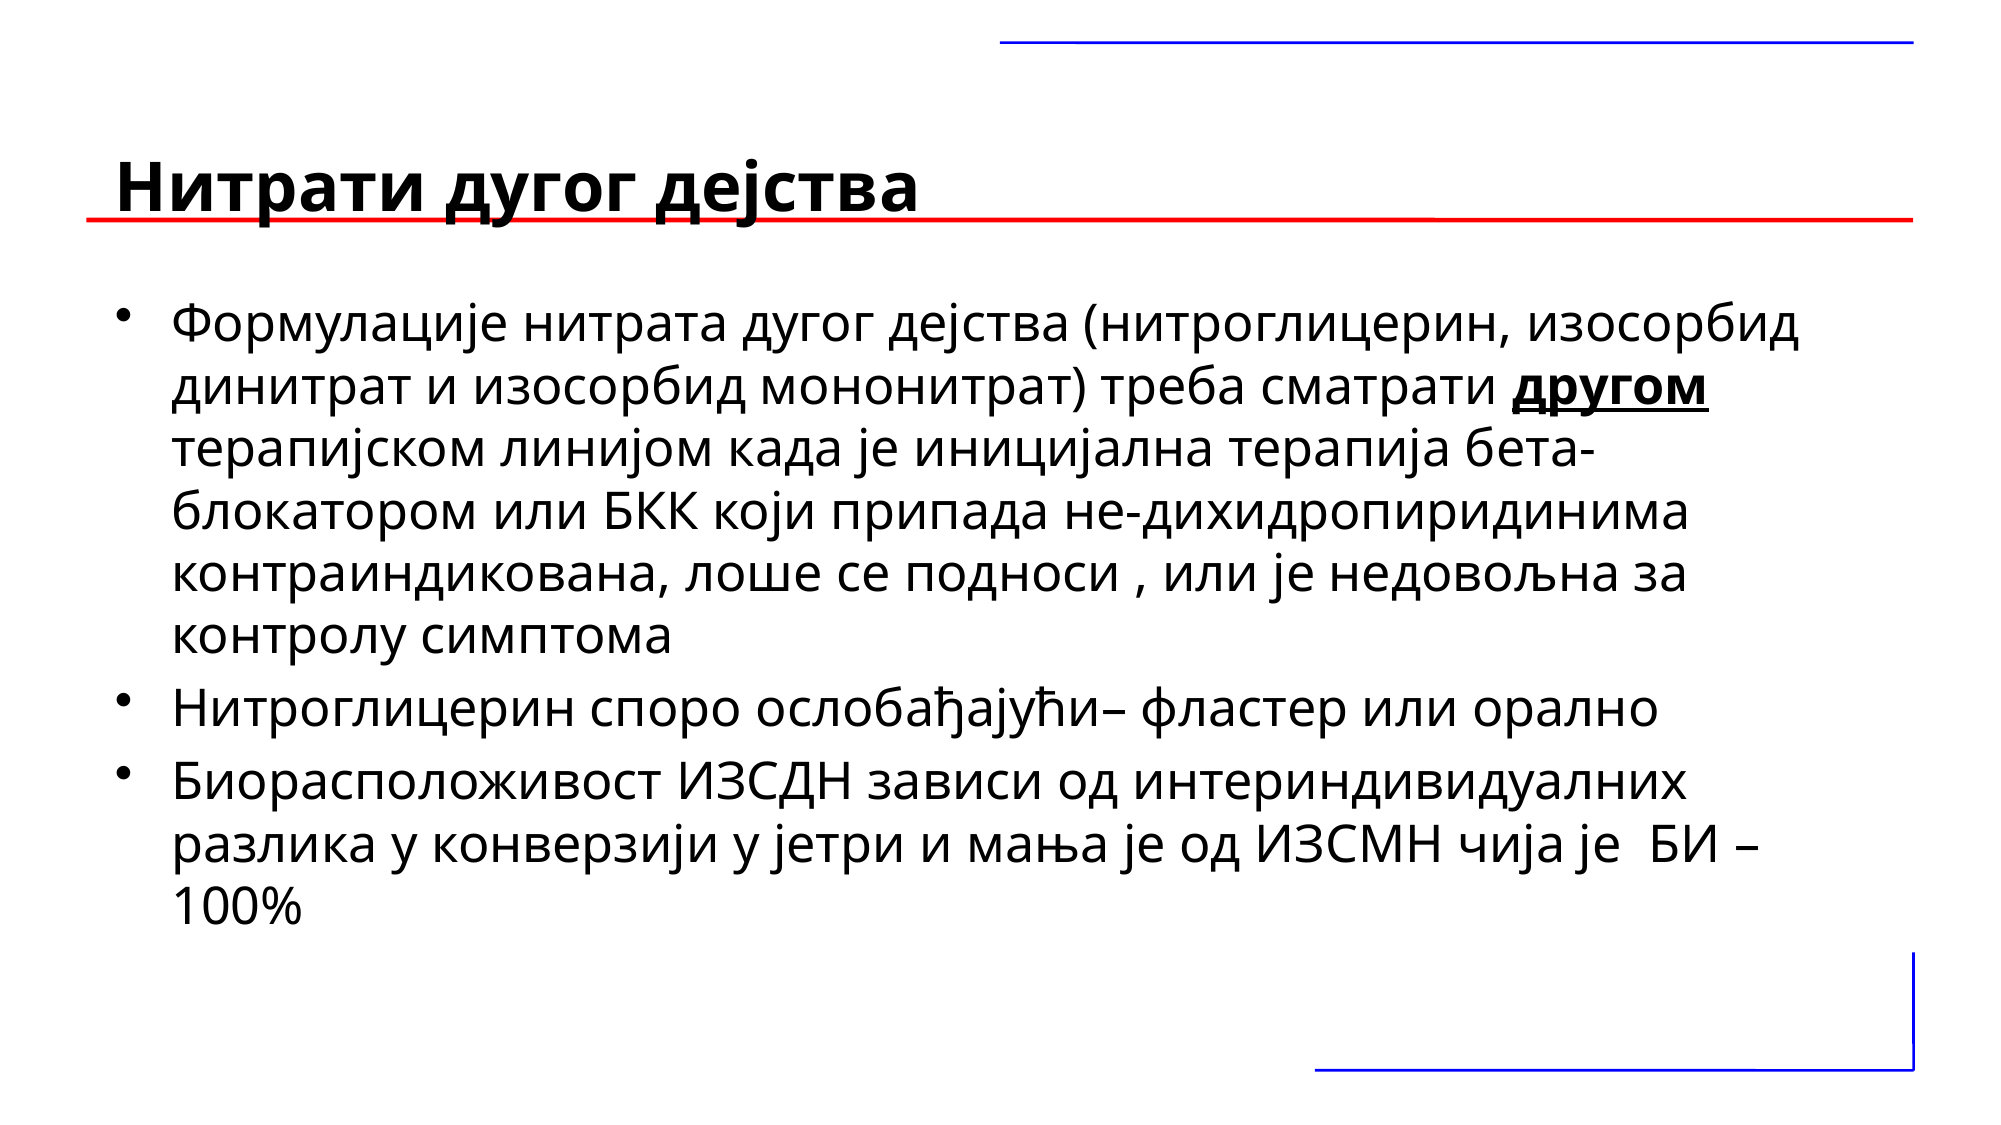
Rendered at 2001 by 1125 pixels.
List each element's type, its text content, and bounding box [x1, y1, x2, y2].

list Формулације нитрата дугог дејства (нитроглицерин, изосорбид динитрат и изосорбид мононитрат) треба сматрати другом терапијском линијом када је иницијална терапија бета-блокатором или БКК који припада не-дихидропиридинима контраиндикована, лоше се подноси , или је недовољна за контролу симптома Нитроглицерин споро ослобађајући– фластер или орално Биорасположивост ИЗСДН зависи од интериндивидуалних разлика у конверзији у јетри и мања је од ИЗСМН чија је БИ – 100% [99, 282, 1900, 1006]
title Нитрати дугог дејства [99, 20, 1898, 233]
